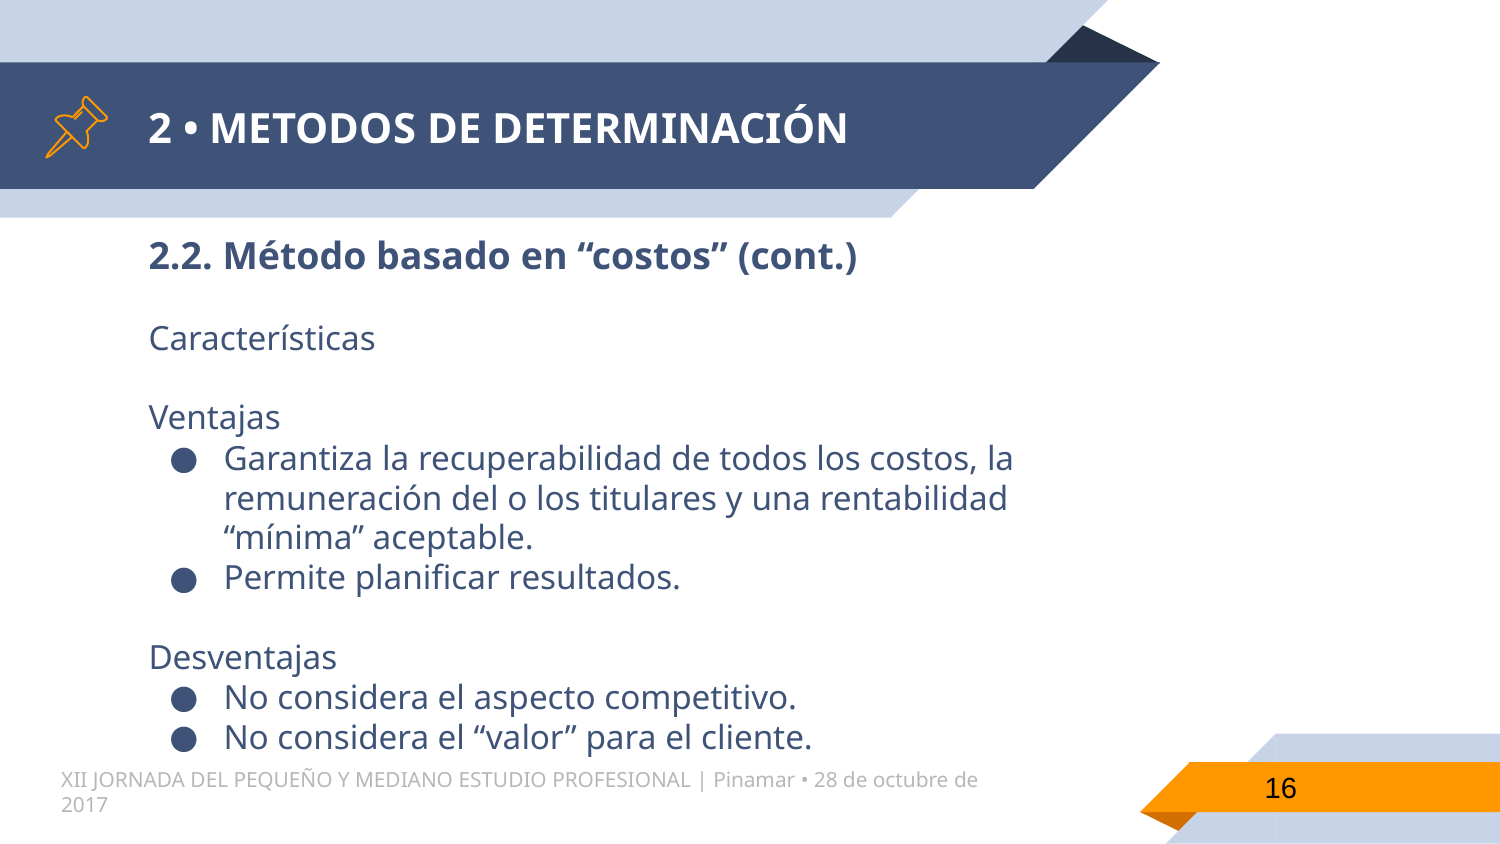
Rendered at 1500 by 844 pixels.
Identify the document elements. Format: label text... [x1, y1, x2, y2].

text_box 2.2. Método basado en “costos” (cont.) Características Ventajas Garantiza la recuperabilidad de todos los costos, la remuneración del o los titulares y una rentabilidad “mínima” aceptable. Permite planificar resultados. Desventajas No considera el aspecto competitivo. No considera el “valor” para el cliente. [133, 217, 1134, 791]
title 2 • METODOS DE DETERMINACIÓN [133, 64, 1035, 190]
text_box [46, 96, 108, 158]
slide_number 16 [1249, 760, 1494, 813]
